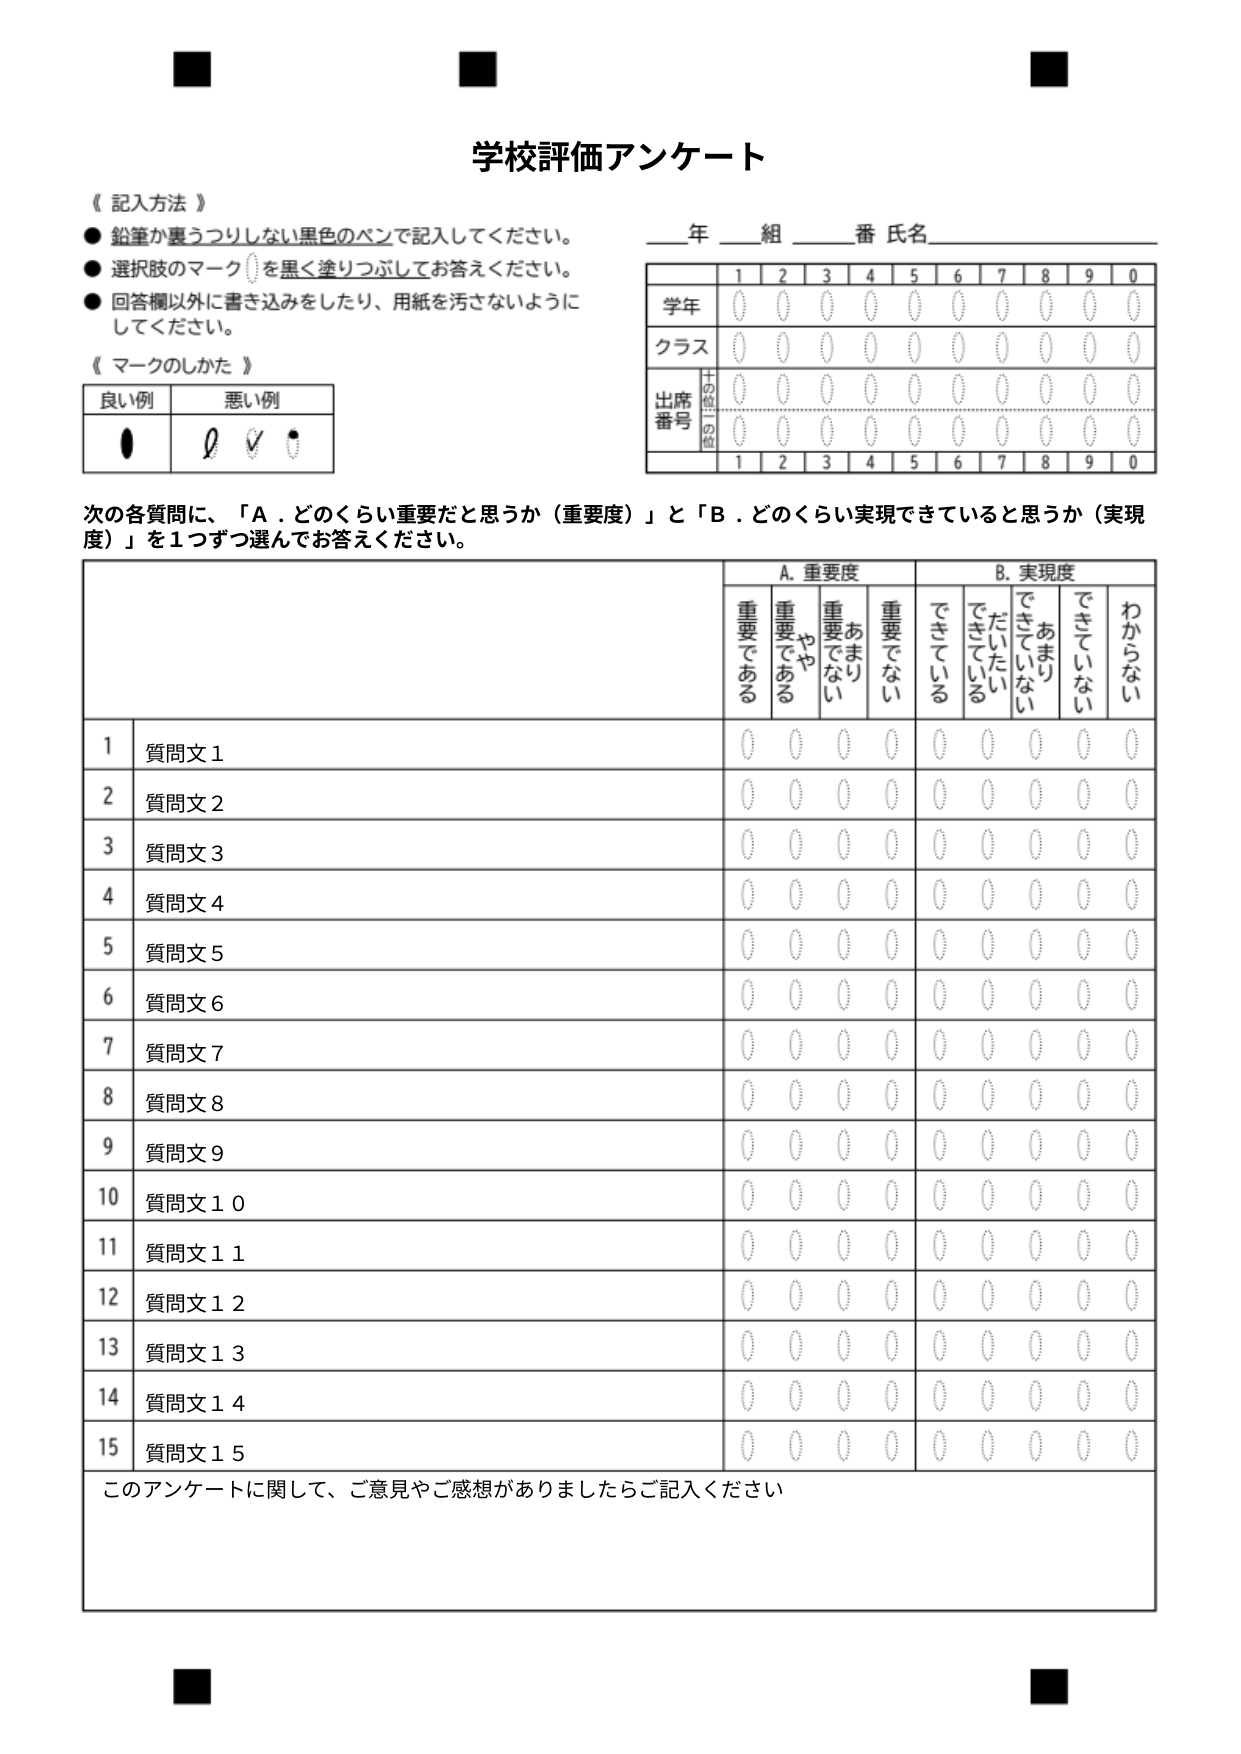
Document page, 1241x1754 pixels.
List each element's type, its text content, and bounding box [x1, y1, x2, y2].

text_box このアンケートに関して、ご意見やご感想がありましたらご記入ください [86, 1469, 799, 1510]
text_box 次の各質問に、「Ａ.どのくらい重要だと思うか（重要度）」と「Ｂ.どのくらい実現できていると思うか（実現度）」を１つずつ選んでお答えください。 [69, 493, 1170, 559]
text_box 学校評価アンケート [0, 128, 1241, 184]
text_box 質問文１ 質問文２ 質問文３ 質問文４ 質問文５ 質問文６ 質問文７ 質問文８ 質問文９ 質問文１０ 質問文１１ 質問文１２ 質問文１３ 質問文１４ 質問文１５ [130, 708, 264, 1474]
